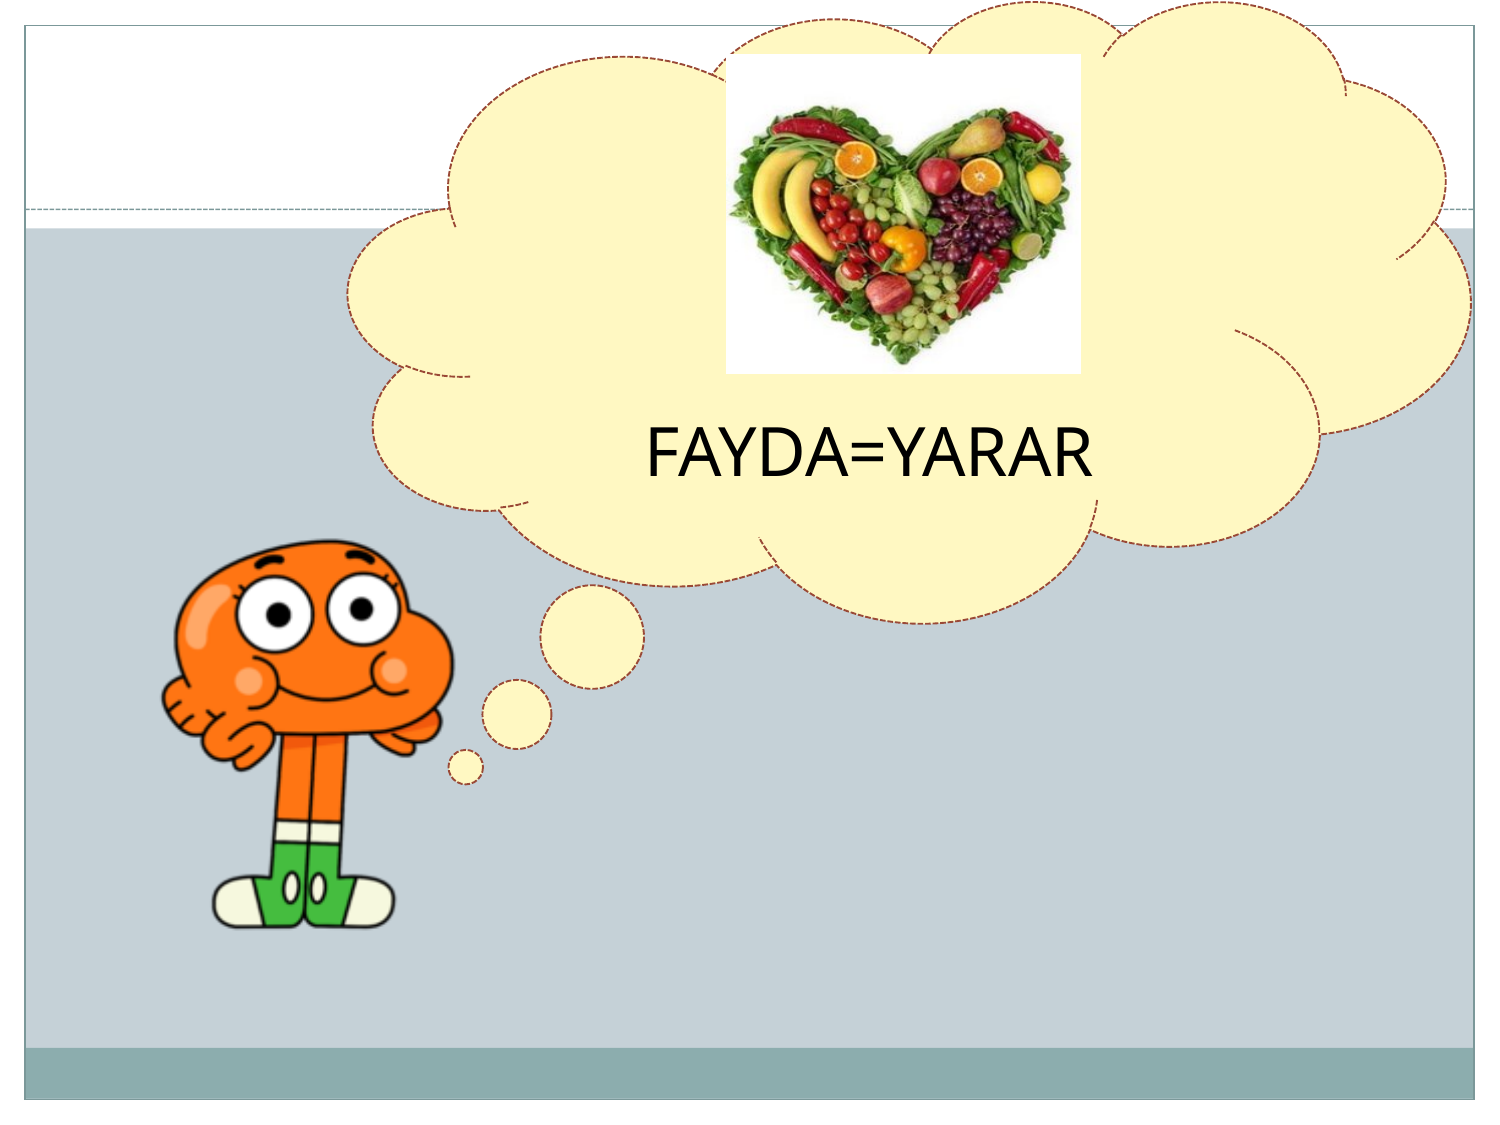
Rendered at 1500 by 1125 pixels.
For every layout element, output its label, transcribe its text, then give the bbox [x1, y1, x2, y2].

text_box FAYDA=YARAR [539, 584, 645, 690]
text_box FAYDA=YARAR [519, 679, 553, 750]
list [111, 529, 514, 946]
picture [726, 54, 1081, 374]
text_box FAYDA=YARAR [346, 1, 1472, 625]
